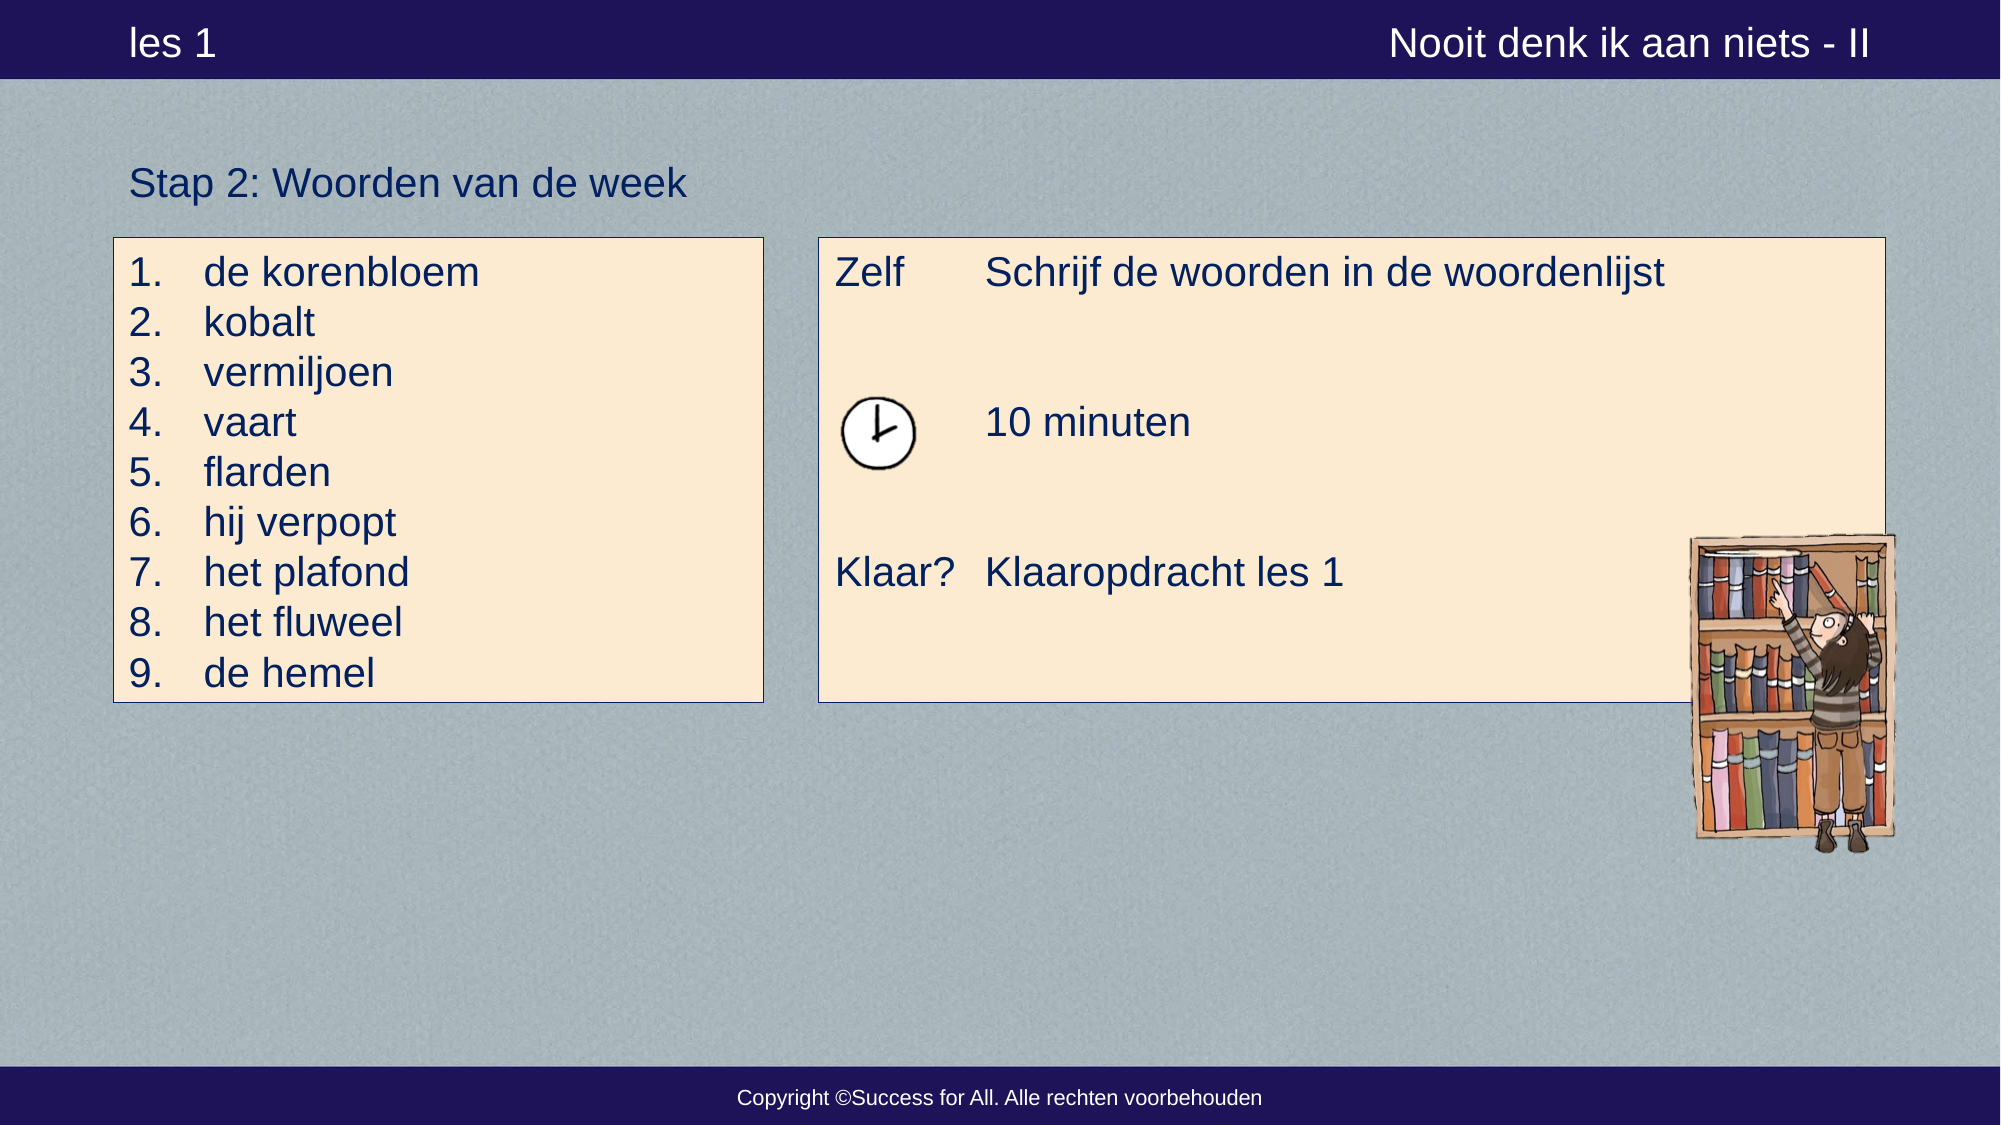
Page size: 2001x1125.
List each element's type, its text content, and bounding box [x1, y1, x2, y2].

text_box les 1 [114, 8, 354, 73]
picture [0, 0, 2001, 1125]
text_box Nooit denk ik aan niets - II [999, 8, 1886, 73]
text_box Zelf Schrijf de woorden in de woordenlijst 10 minuten Klaar? Klaaropdracht les 1 [818, 237, 1886, 703]
text_box Stap 2: Woorden van de week [113, 148, 1635, 214]
text_box Copyright ©Success for All. Alle rechten voorbehouden [0, 1076, 2000, 1125]
text_box de korenbloem kobalt vermiljoen vaart flarden hij verpopt het plafond het fluweel de hemel [113, 237, 764, 703]
